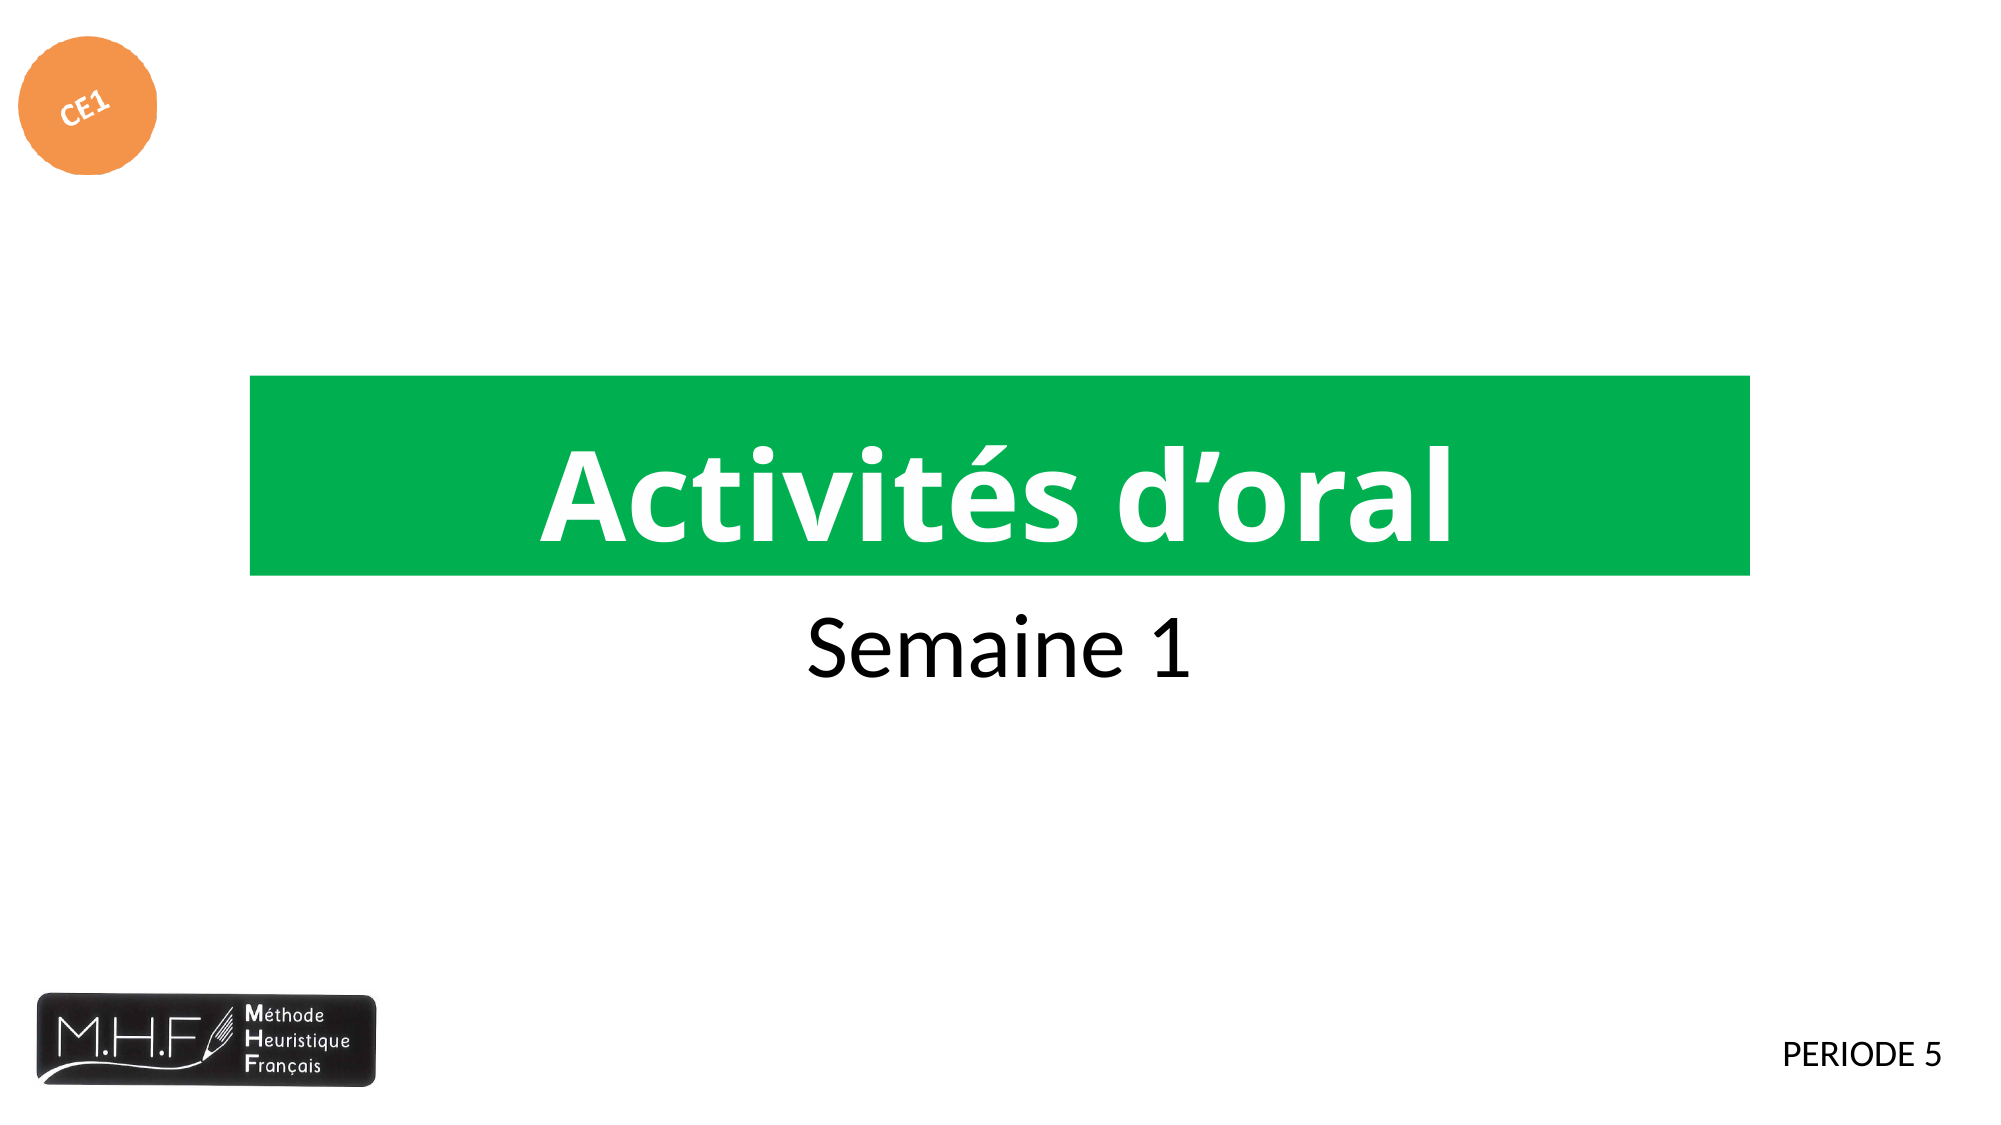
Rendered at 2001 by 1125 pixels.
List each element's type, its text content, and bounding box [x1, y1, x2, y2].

text_box PERIODE 5 [1362, 1021, 1967, 1082]
picture [33, 990, 379, 1089]
subtitle Semaine 1 [249, 590, 1750, 863]
picture [18, 36, 157, 175]
title Activités d’oral [249, 375, 1750, 576]
